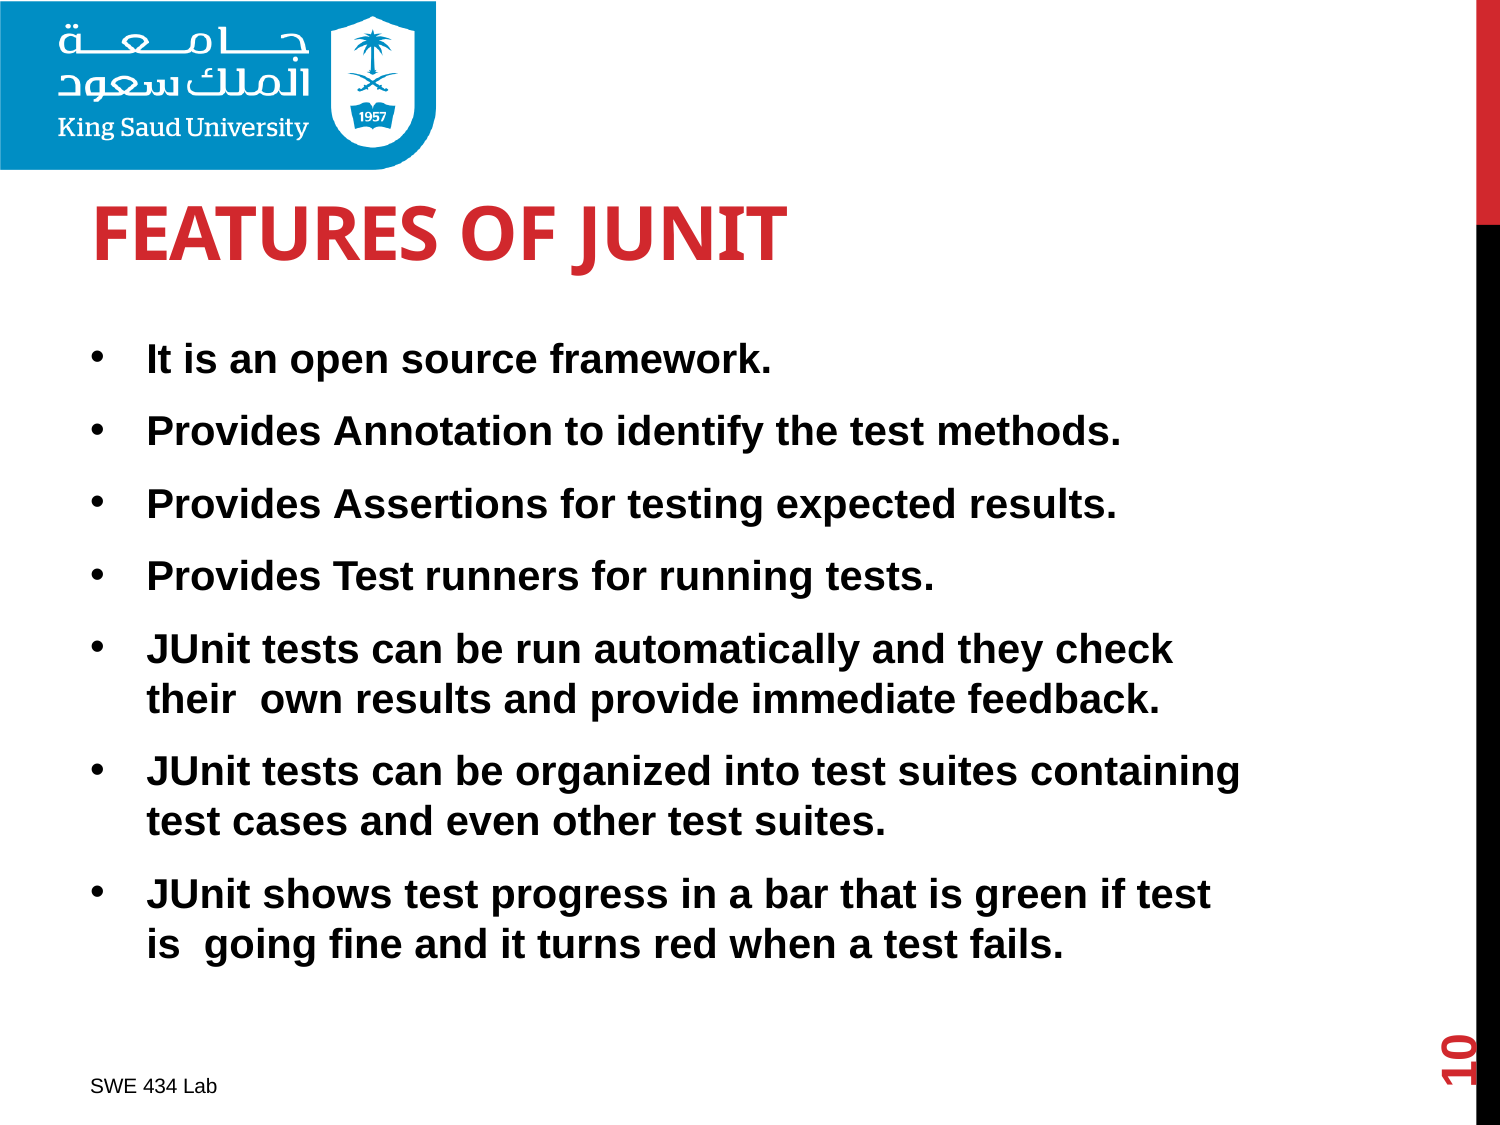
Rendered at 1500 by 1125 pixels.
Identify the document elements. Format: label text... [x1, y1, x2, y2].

title FEATURES OF JUNIT [75, 184, 1425, 373]
text_box 10 [1433, 1030, 1489, 1091]
text_box [0, 0, 438, 175]
text_box It is an open source framework. Provides Annotation to identify the test methods. Provides Assertions for testing expected results. Provides Test runners for running tests. JUnit tests can be run automatically and they check their own results and provide immediate feedback. JUnit tests can be organized into test suites containing test cases and even other test suites. JUnit shows test progress in a bar that is green if test is going fine and it turns red when a test fails. [87, 331, 1275, 967]
footer SWE 434 Lab [87, 1074, 220, 1125]
